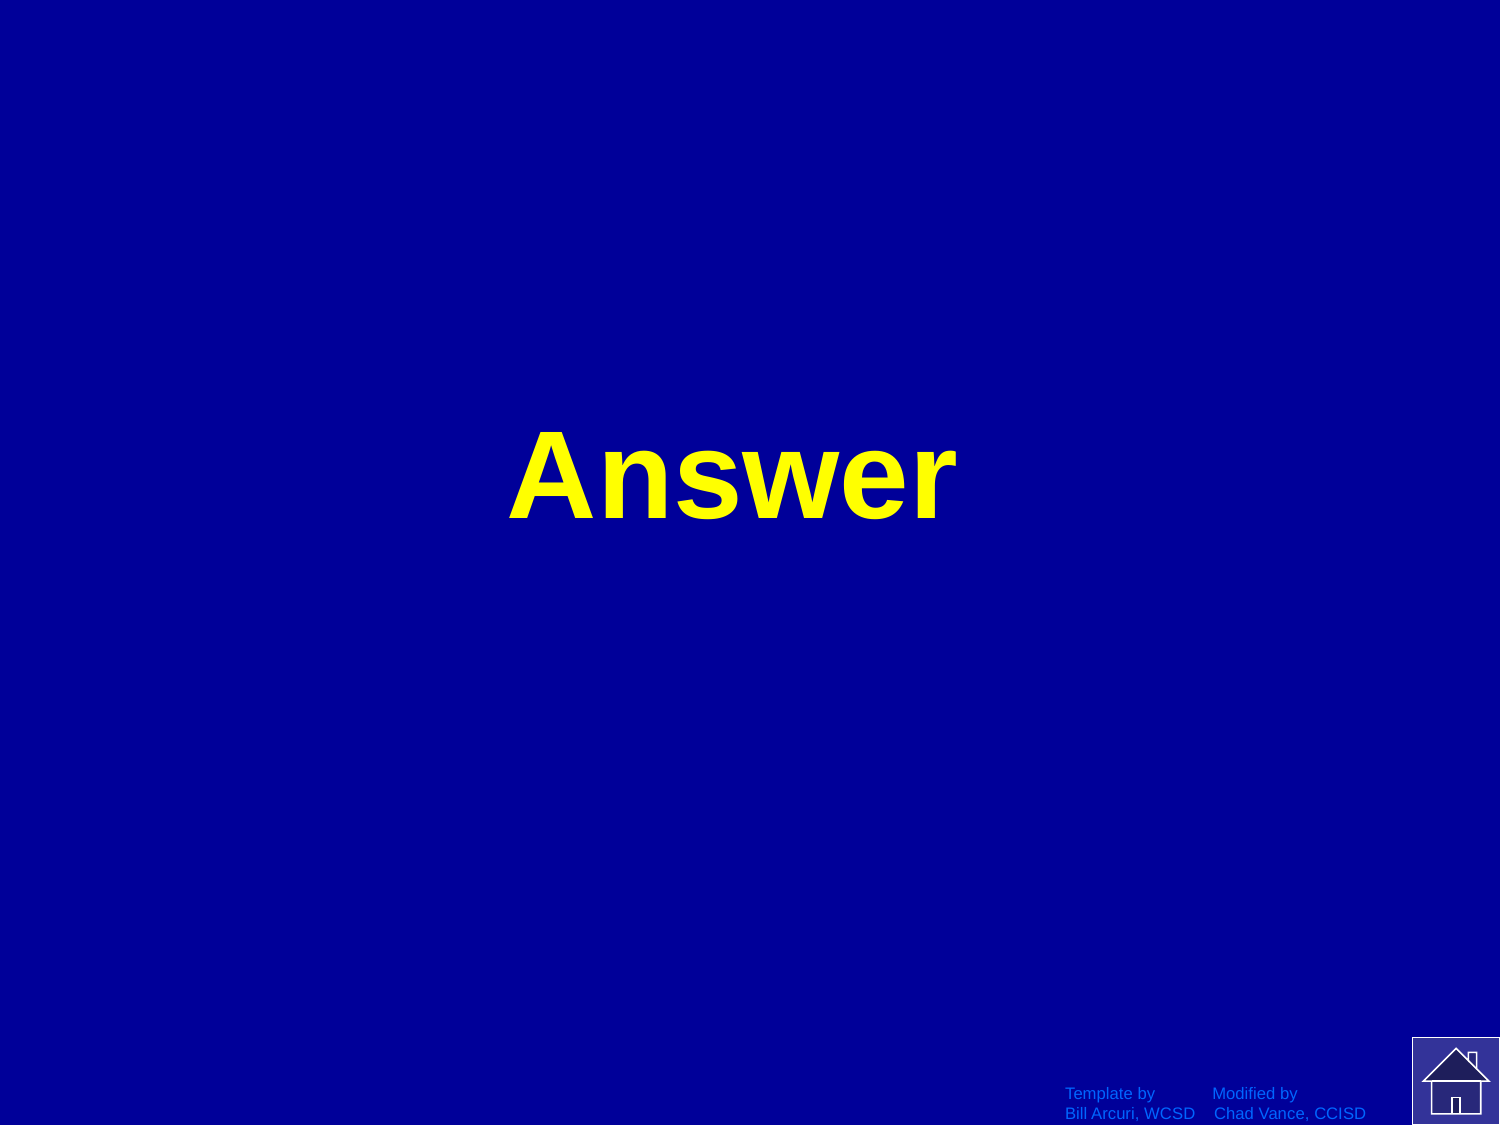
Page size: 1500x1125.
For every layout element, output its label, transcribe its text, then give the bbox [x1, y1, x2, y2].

slide_number Template by Modified by Bill Arcuri, WCSD Chad Vance, CCISD [1049, 1074, 1426, 1125]
title Answer [112, 374, 1388, 563]
